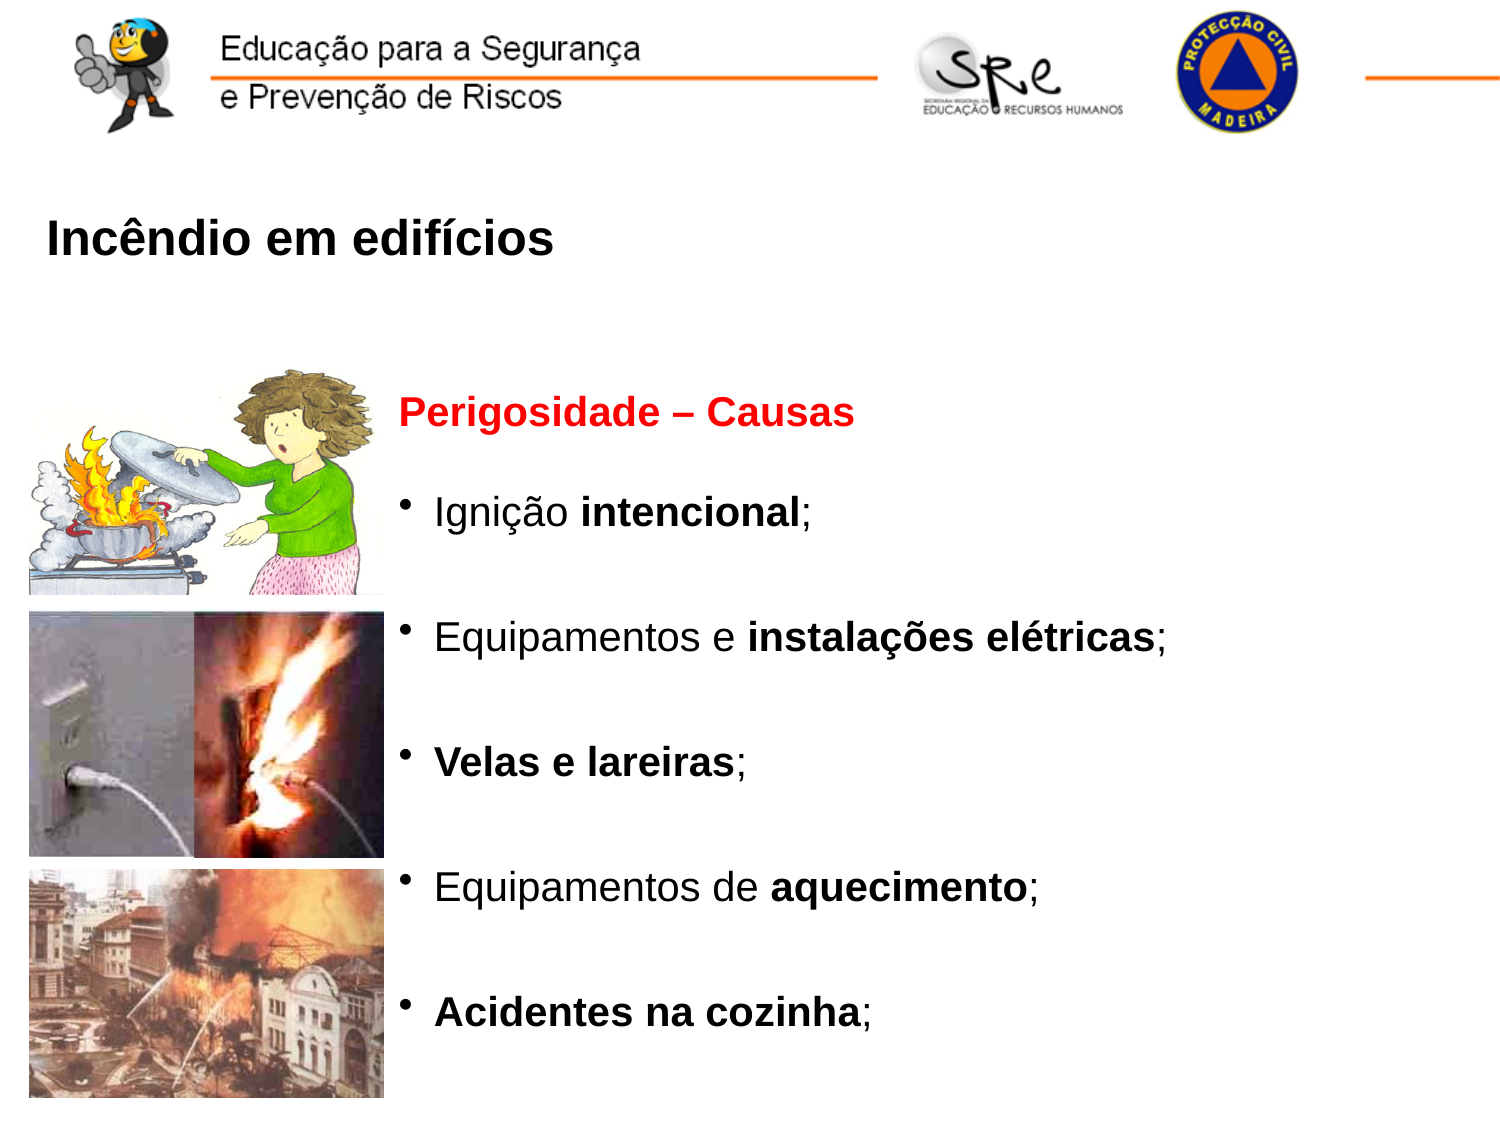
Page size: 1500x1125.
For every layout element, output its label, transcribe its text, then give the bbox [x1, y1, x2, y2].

text_box Perigosidade – Causas Ignição intencional; Equipamentos e instalações elétricas; Velas e lareiras; Equipamentos de aquecimento; Acidentes na cozinha; [383, 352, 1424, 1042]
text_box Incêndio em edifícios [31, 198, 571, 273]
picture [0, 0, 1500, 1125]
